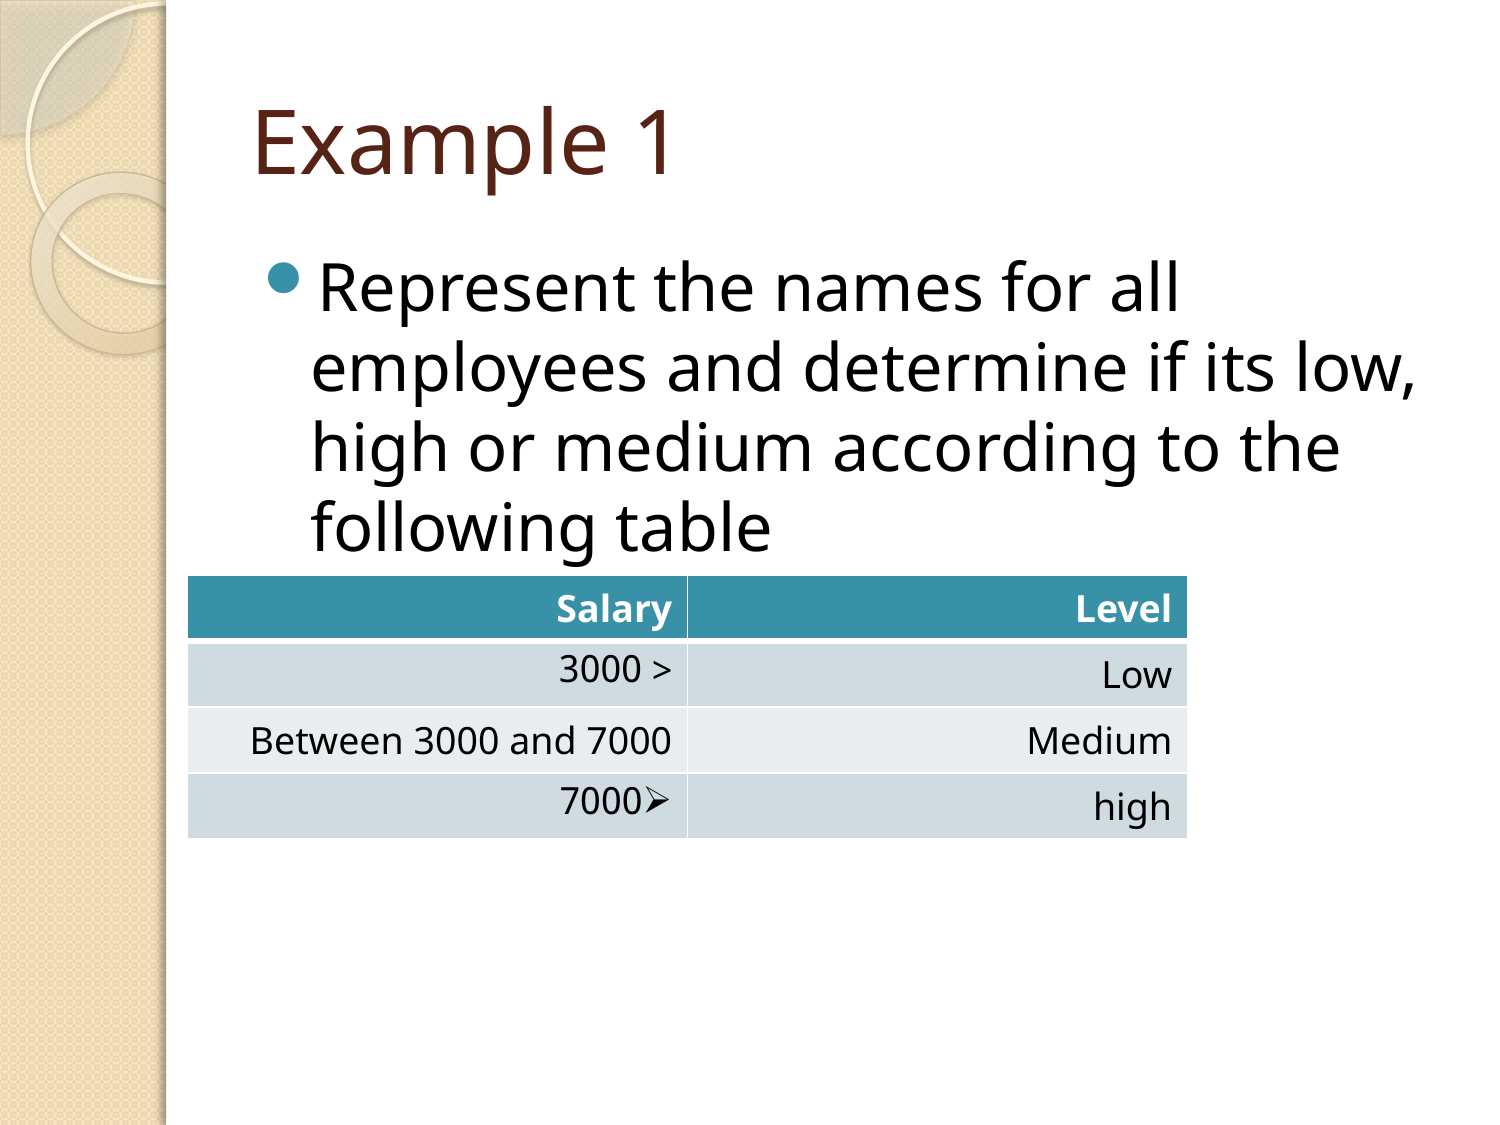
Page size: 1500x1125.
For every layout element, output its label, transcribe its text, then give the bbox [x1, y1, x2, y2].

table_cell Low [688, 644, 1187, 706]
table_cell high [688, 774, 1187, 838]
table_cell Between 3000 and 7000 [188, 708, 687, 772]
table_cell < 3000 [188, 644, 687, 706]
title Example 1 [235, 45, 1466, 233]
list Represent the names for all employees and determine if its low, high or medium according to the following table [235, 237, 1466, 1025]
table_header Level [688, 576, 1187, 638]
table_cell 7000 [188, 774, 687, 838]
table_header Salary [188, 576, 687, 638]
table_cell Medium [688, 708, 1187, 772]
